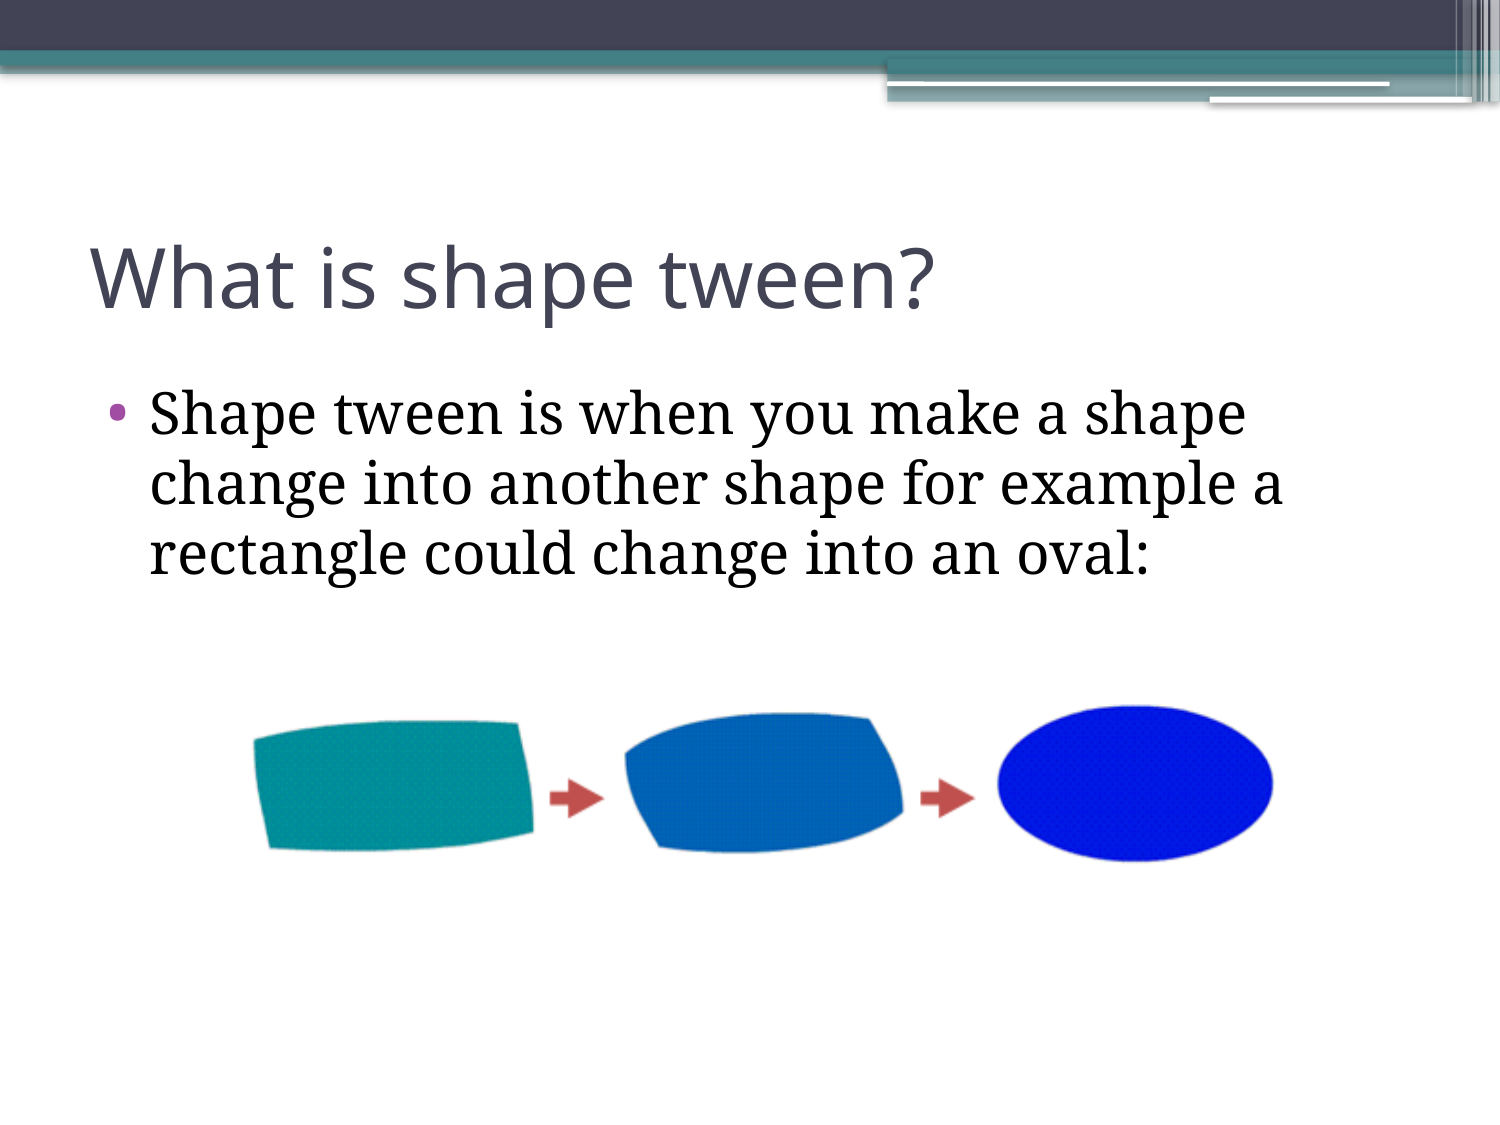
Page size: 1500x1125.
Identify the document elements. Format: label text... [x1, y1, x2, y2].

title What is shape tween? [75, 187, 1425, 363]
list Shape tween is when you make a shape change into another shape for example a rectangle could change into an oval: [75, 368, 1425, 668]
picture [210, 644, 1337, 927]
